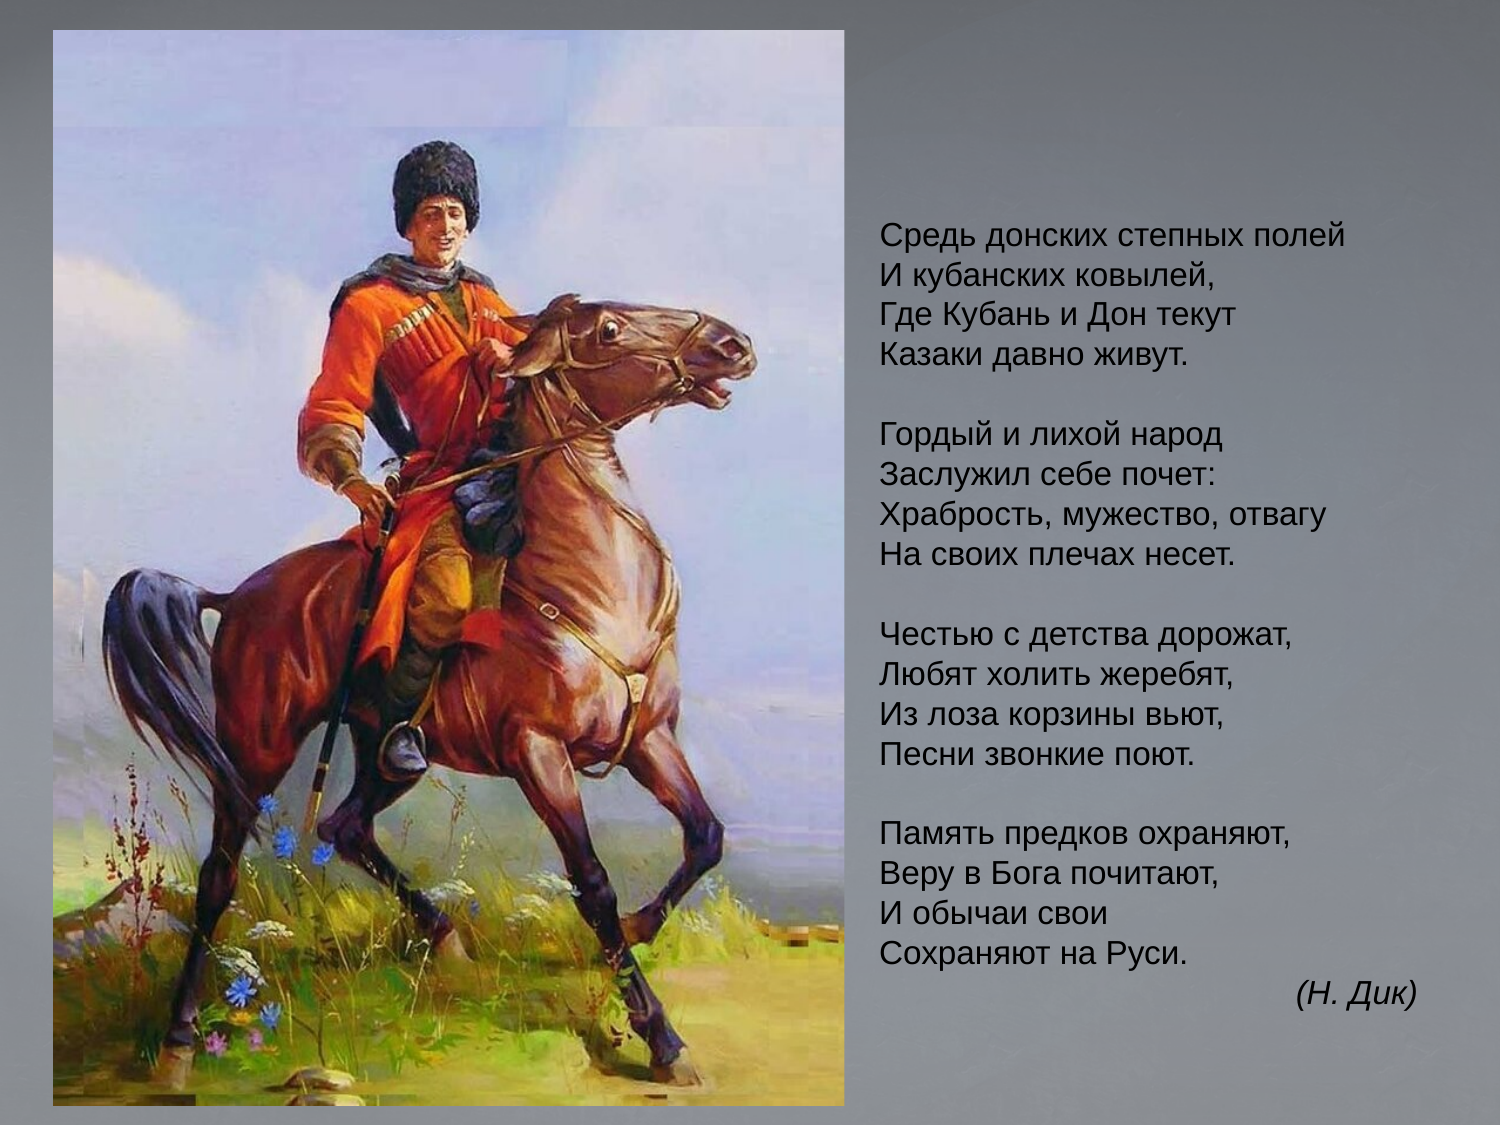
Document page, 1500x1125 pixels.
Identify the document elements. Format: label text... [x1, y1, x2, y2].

picture [52, 30, 845, 1107]
title Средь донских степных полей И кубанских ковылей, Где Кубань и Дон текут Казаки давно живут. Гордый и лихой народ Заслужил себе почет: Храбрость, мужество, отвагу На своих плечах несет. Честью с детства дорожат, Любят холить жеребят, Из лоза корзины вьют, Песни звонкие поют. Память предков охраняют, Веру в Бога почитают, И обычаи свои Сохраняют на Руси. (Н. Дик) [855, 78, 1471, 1059]
